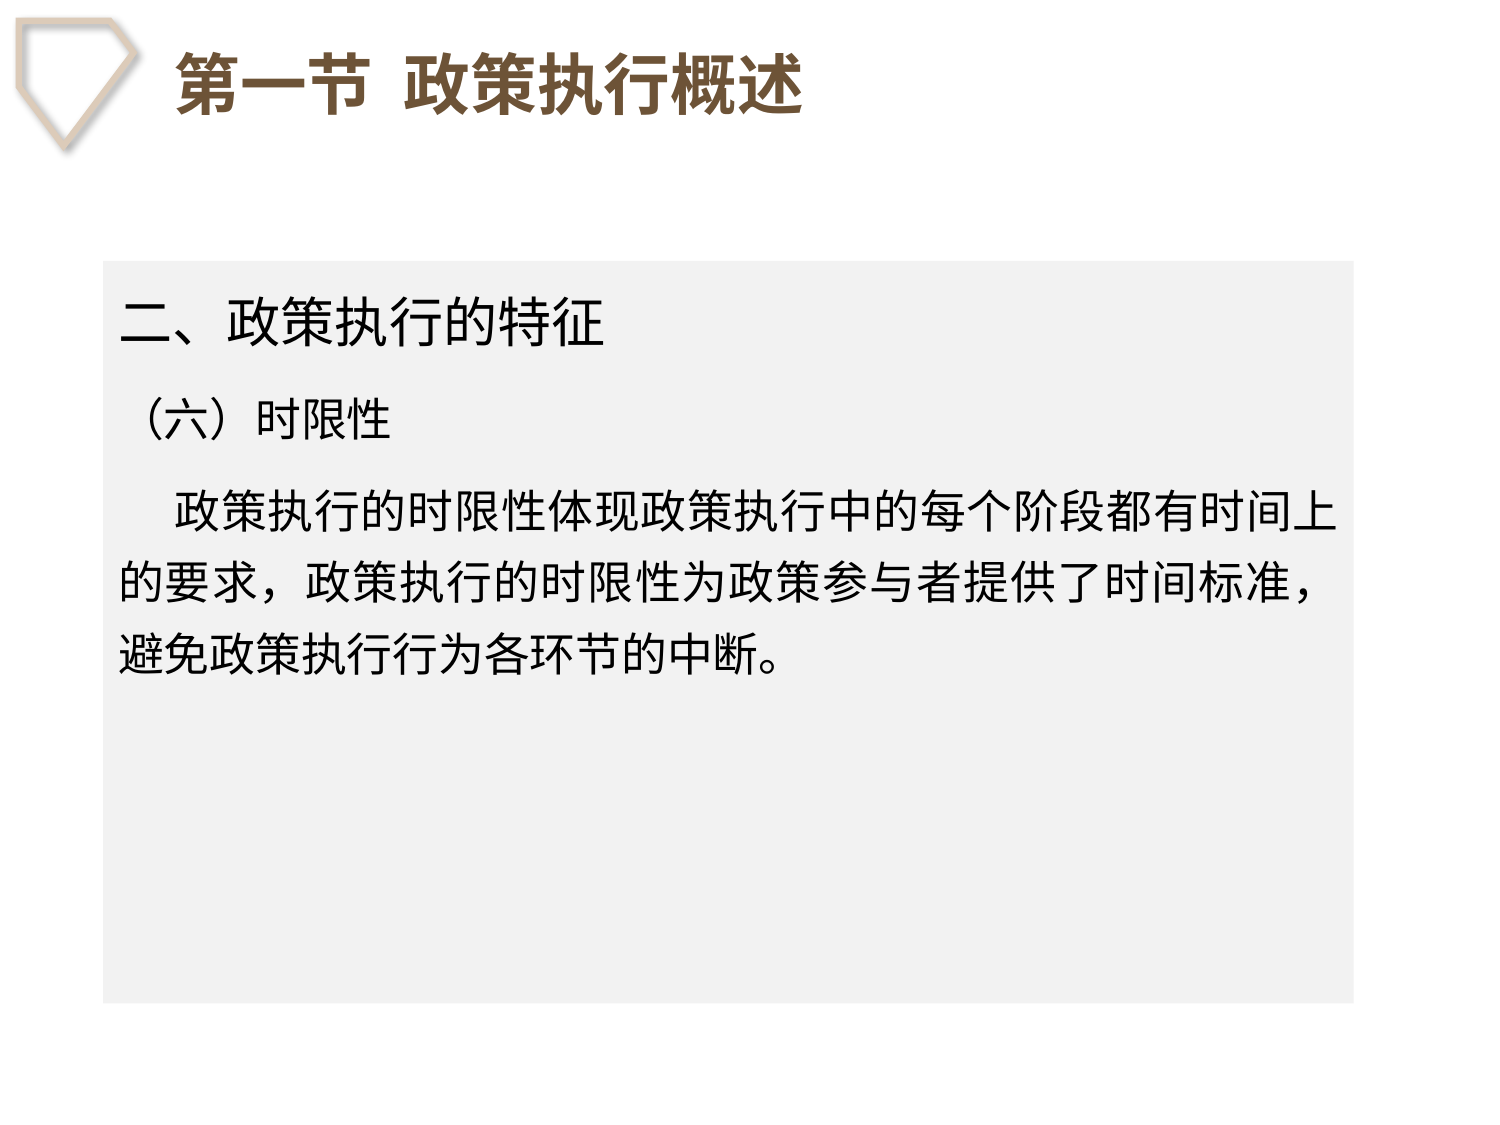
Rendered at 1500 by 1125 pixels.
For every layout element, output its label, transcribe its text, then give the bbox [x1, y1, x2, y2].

title 第一节 政策执行概述 [158, 18, 1456, 159]
list 二、政策执行的特征 （六）时限性 政策执行的时限性体现政策执行中的每个阶段都有时间上的要求，政策执行的时限性为政策参与者提供了时间标准，避免政策执行行为各环节的中断。 [103, 260, 1354, 1004]
